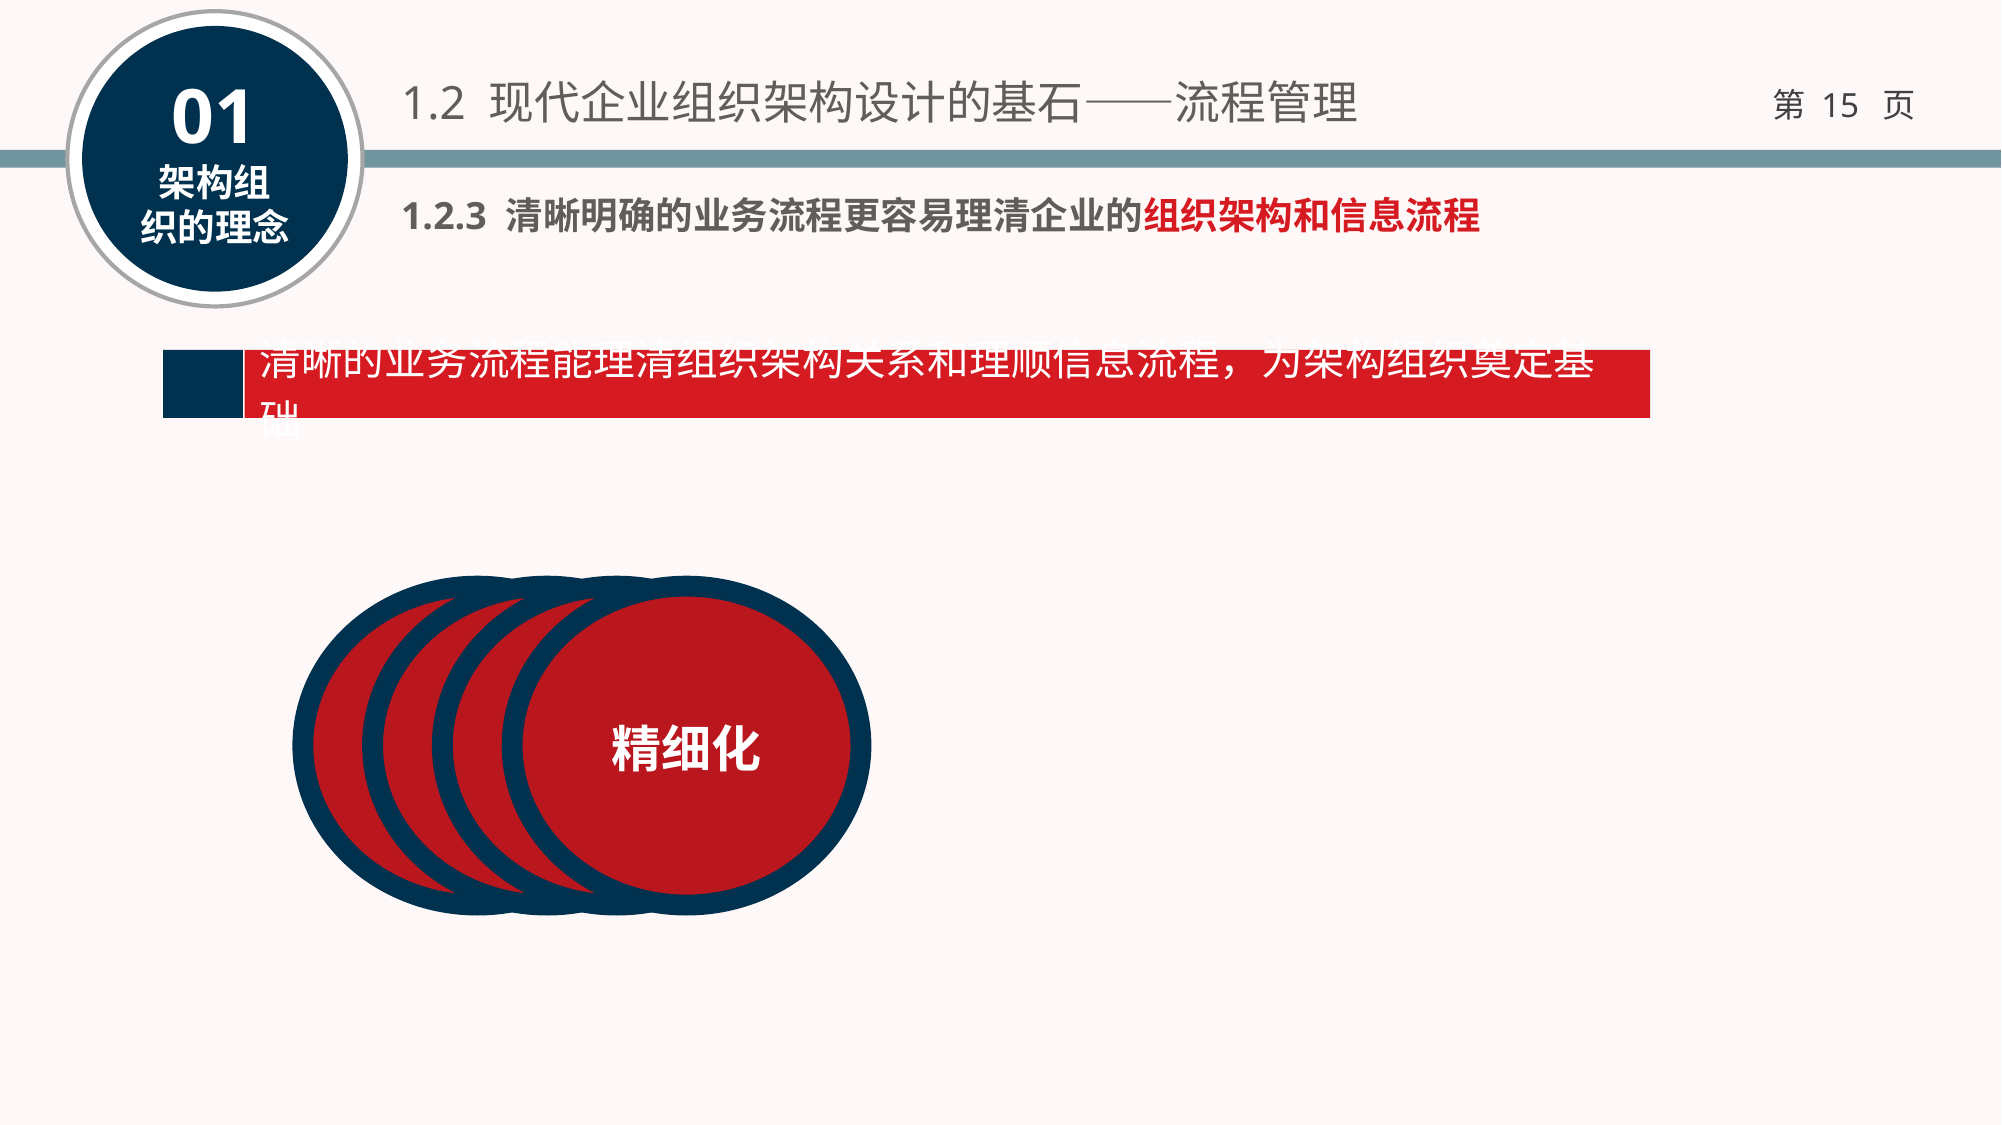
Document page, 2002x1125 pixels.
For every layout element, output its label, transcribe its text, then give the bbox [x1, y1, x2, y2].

list 1.2.3 清晰明确的业务流程更容易理清企业的组织架构和信息流程 [386, 184, 1722, 246]
list 1.2 现代企业组织架构设计的基石——流程管理 [386, 66, 1722, 138]
text_box 清晰的业务流程能理清组织架构关系和理顺信息流程，为架构组织奠定基础 [244, 349, 1651, 418]
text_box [302, 585, 1699, 906]
text_box [163, 349, 243, 418]
